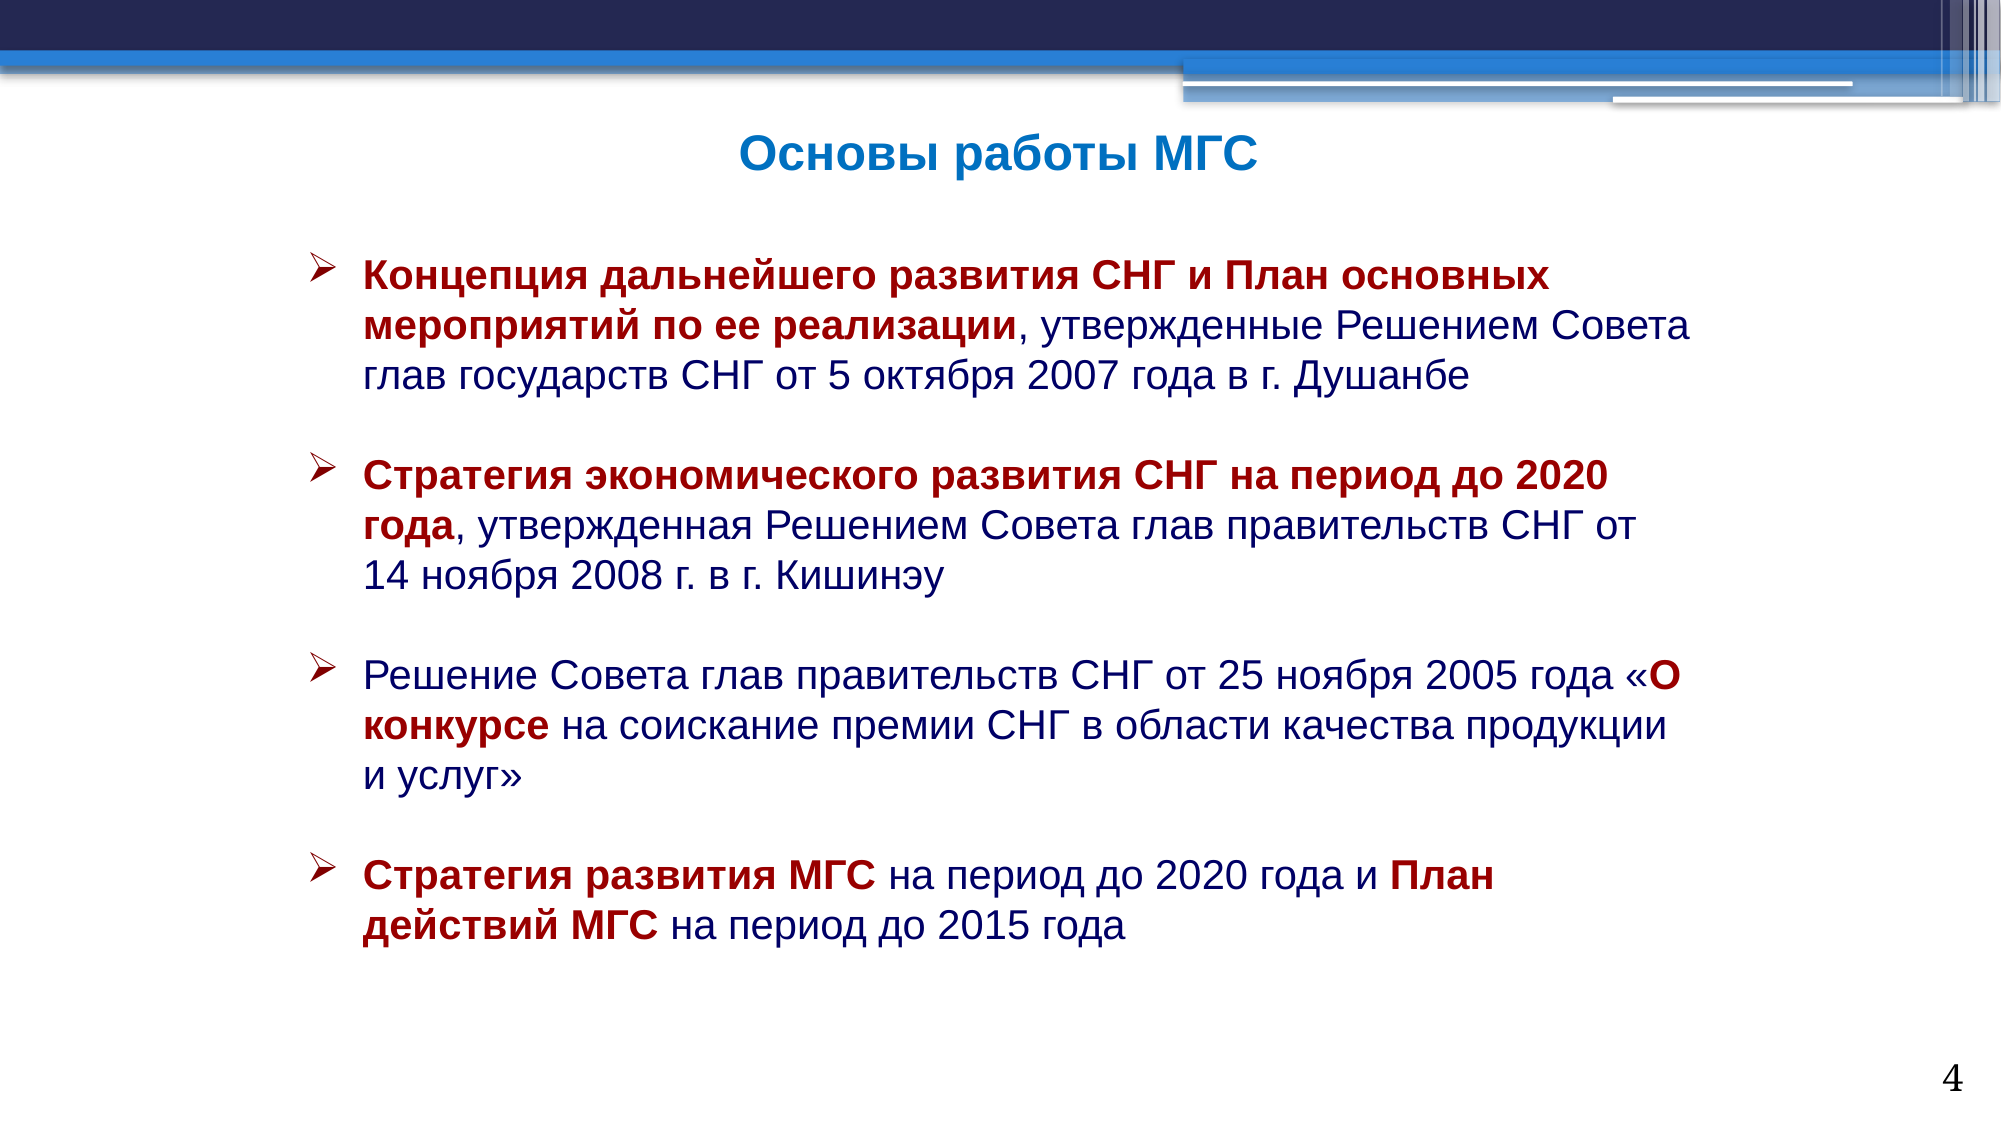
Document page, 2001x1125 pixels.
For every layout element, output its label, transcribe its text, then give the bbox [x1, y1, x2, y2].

text_box Концепция дальнейшего развития СНГ и План основных мероприятий по ее реализации, утвержденные Решением Совета глав государств СНГ от 5 октября 2007 года в г. Душанбе Стратегия экономического развития СНГ на период до 2020 года, утвержденная Решением Совета глав правительств СНГ от 14 ноября 2008 г. в г. Кишинэу Решение Совета глав правительств СНГ от 25 ноября 2005 года «О конкурсе на соискание премии СНГ в области качества продукции и услуг» Стратегия развития МГС на период до 2020 года и План действий МГС на период до 2015 года [291, 240, 1708, 955]
text_box Основы работы МГС [276, 88, 1721, 213]
slide_number 4 [1811, 1046, 1979, 1107]
